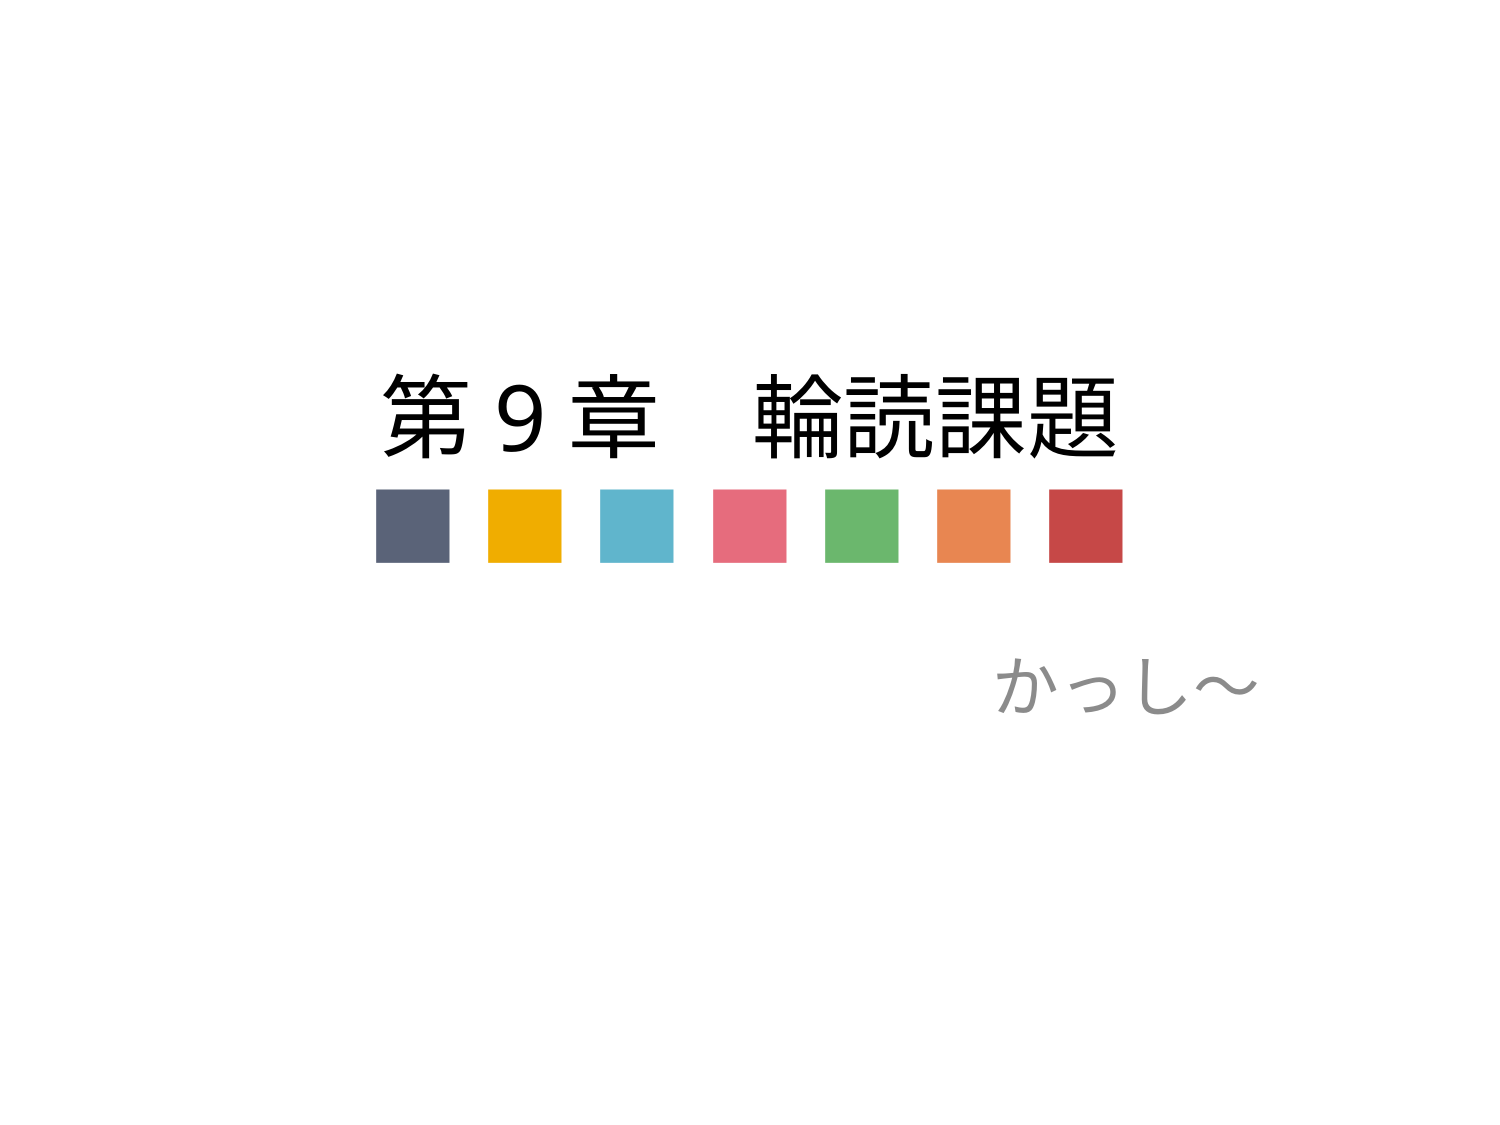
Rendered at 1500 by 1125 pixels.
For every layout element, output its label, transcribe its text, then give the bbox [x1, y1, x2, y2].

subtitle かっし～ [225, 637, 1275, 925]
title 第9章 輪読課題 ■ ■ ■ ■ ■ ■ ■ [112, 349, 1388, 591]
